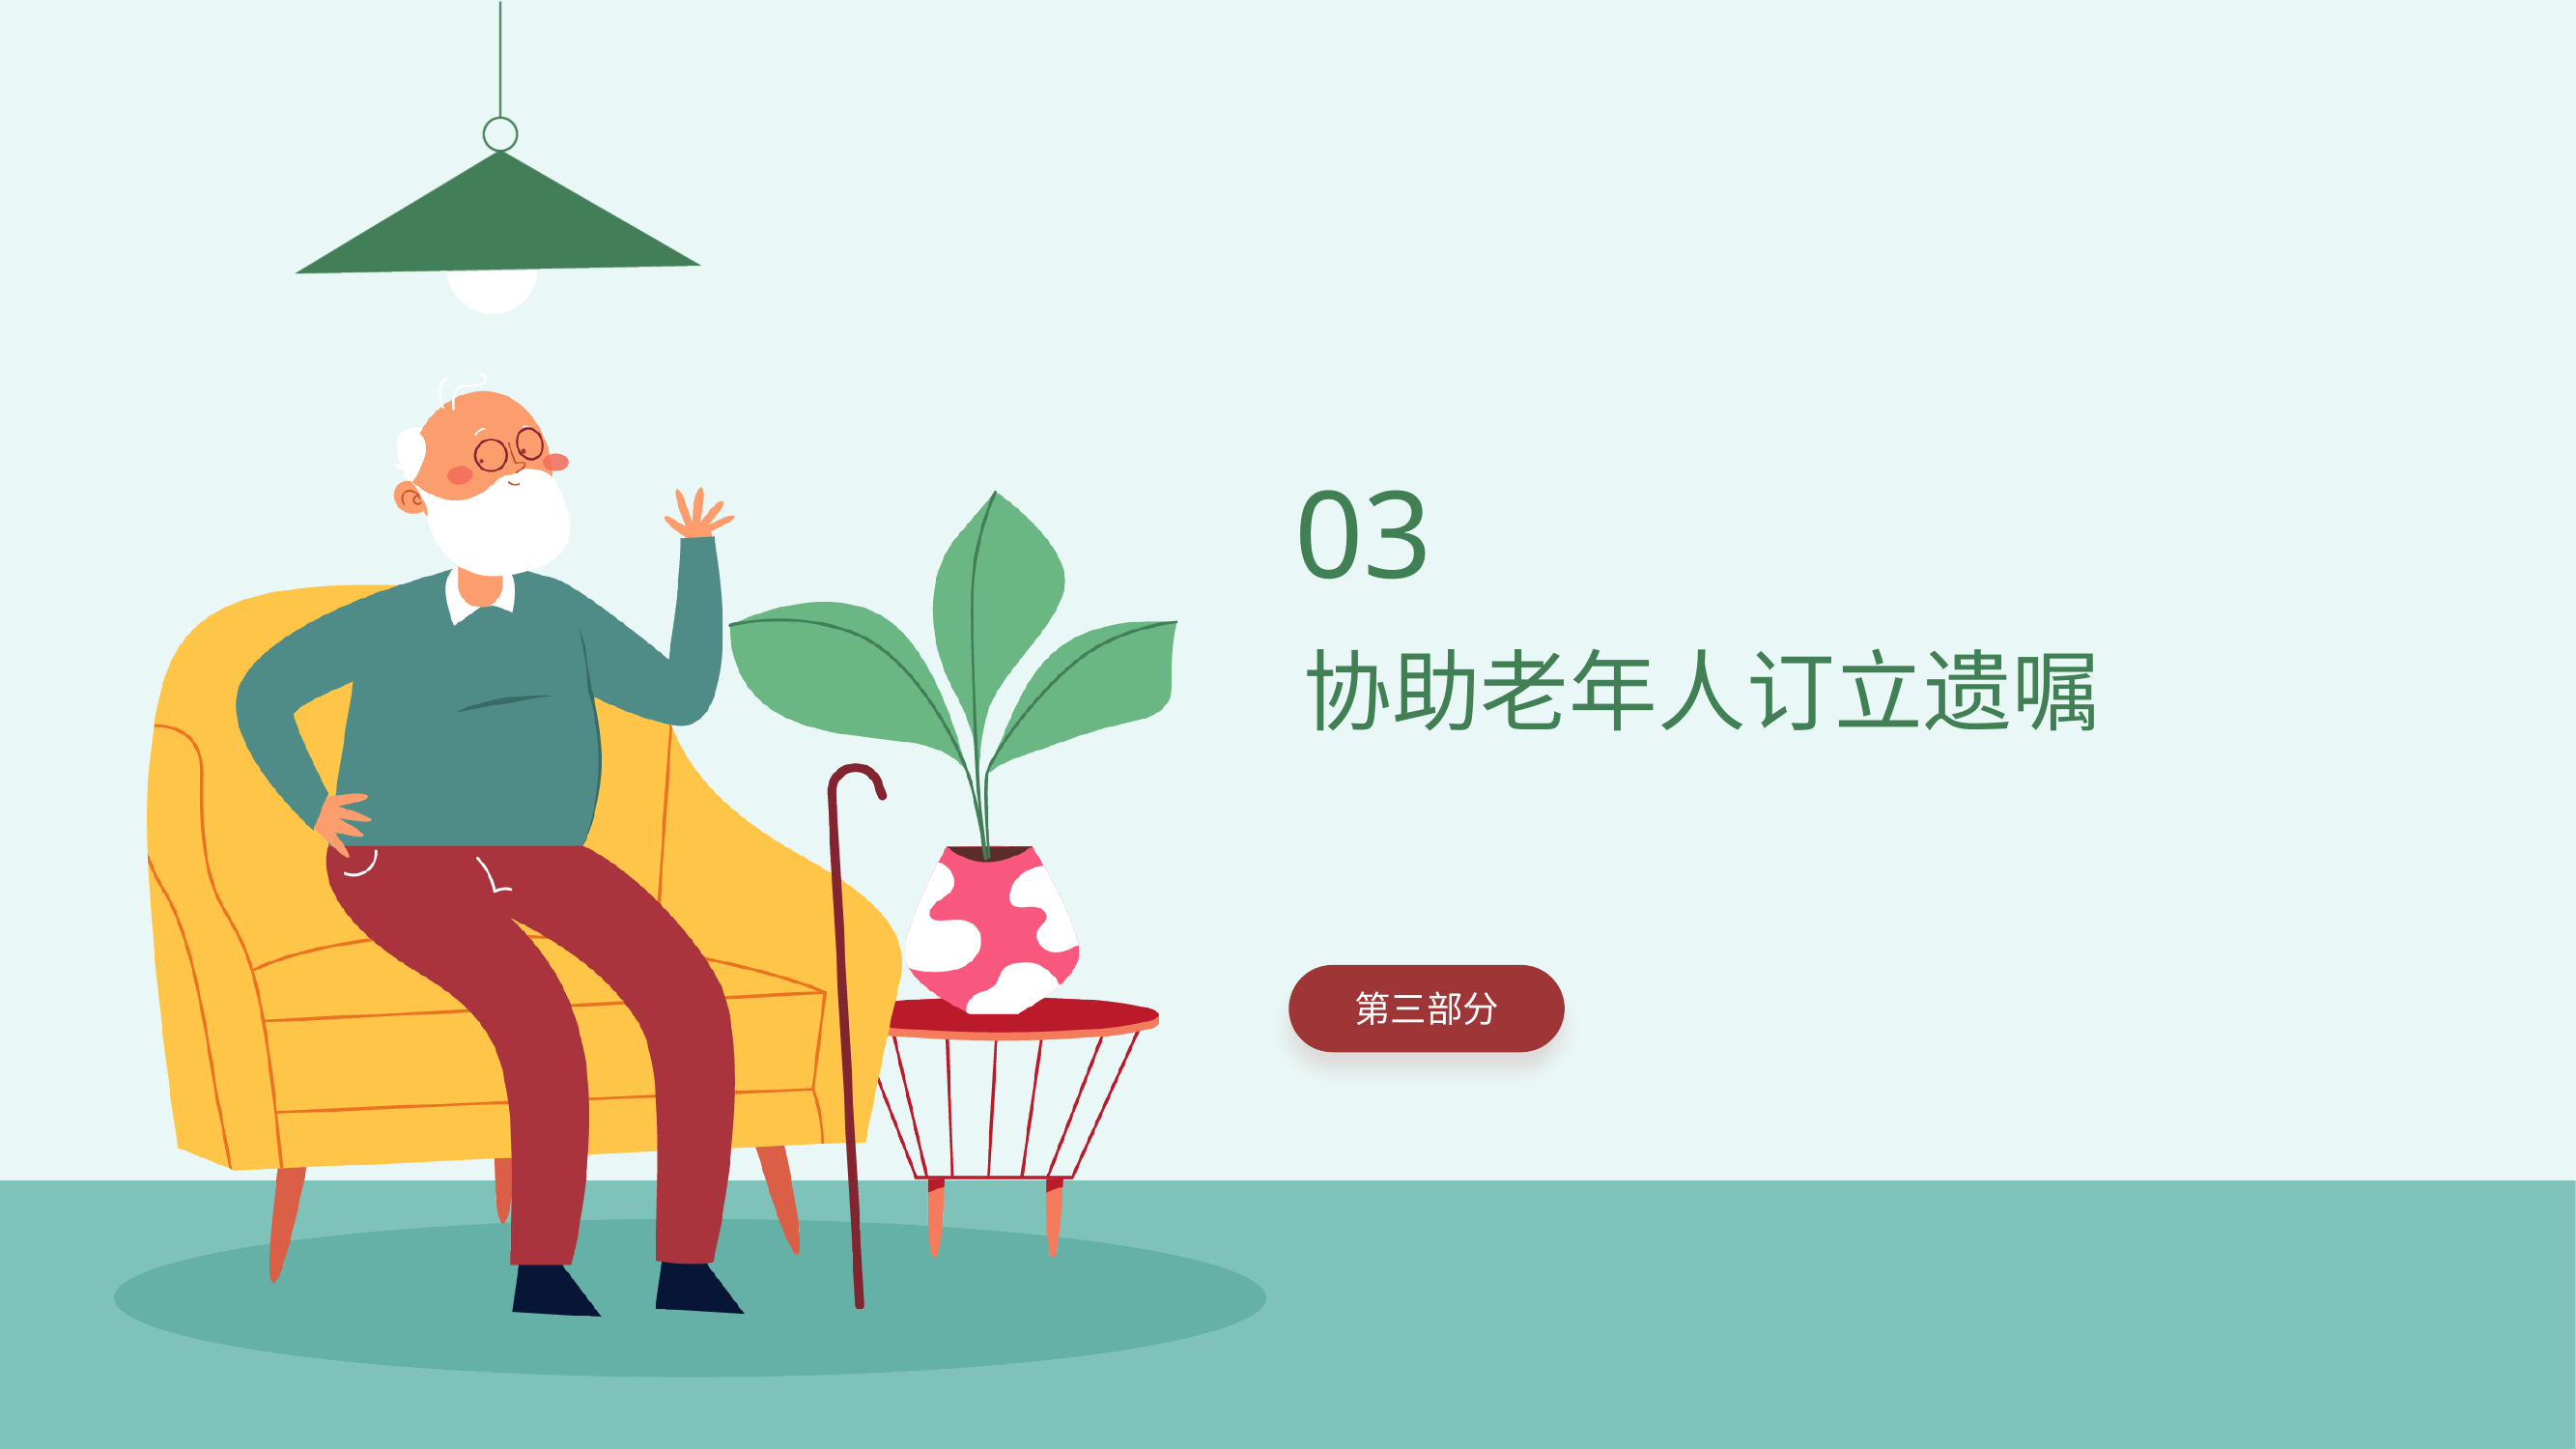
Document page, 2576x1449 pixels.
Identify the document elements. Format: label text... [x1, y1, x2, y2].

text_box 03 [1280, 450, 1448, 610]
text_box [1288, 628, 2534, 1053]
picture [147, 372, 1178, 1317]
picture [294, 1, 702, 315]
